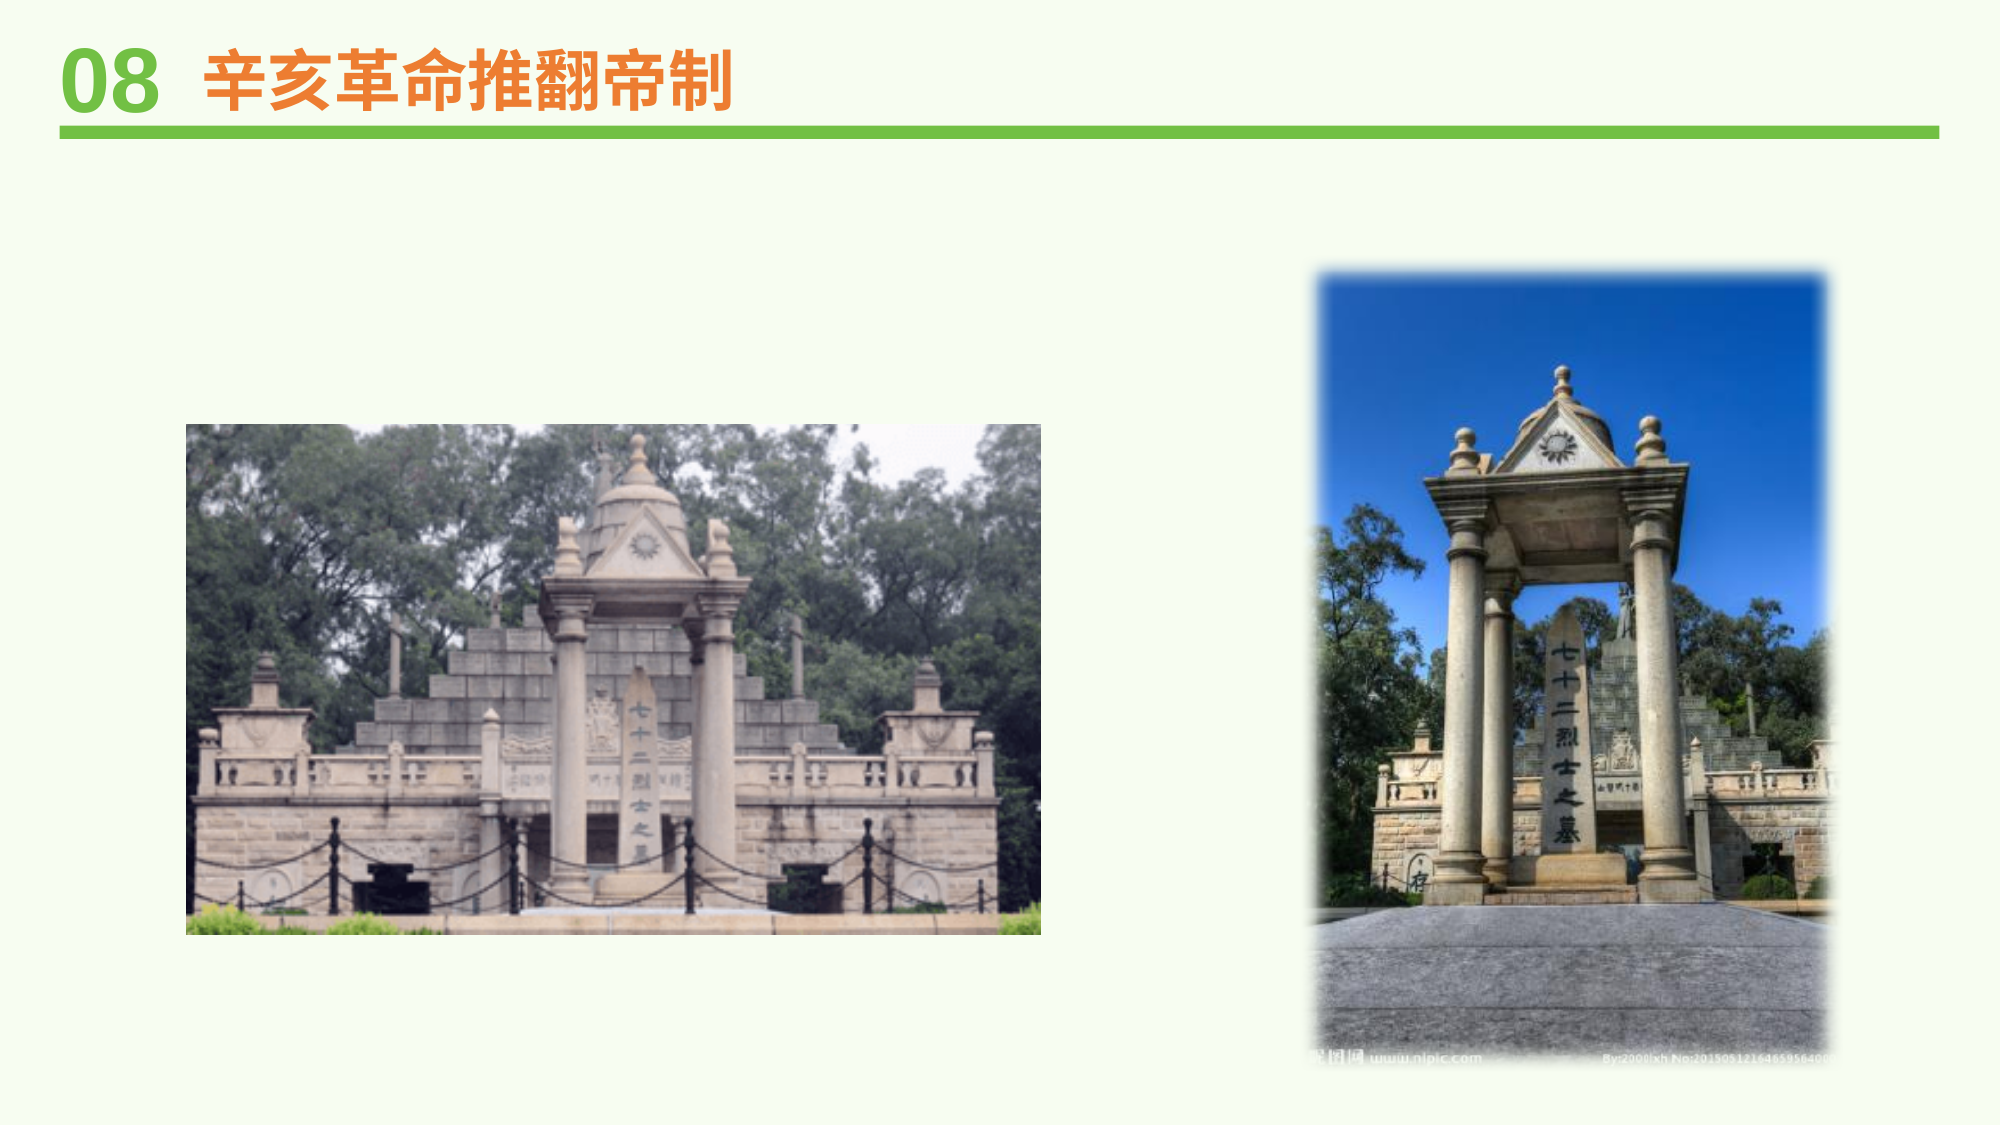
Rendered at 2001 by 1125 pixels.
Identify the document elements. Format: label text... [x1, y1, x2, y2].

text_box 辛亥革命推翻帝制 [186, 31, 855, 127]
picture [186, 424, 1041, 935]
text_box 08 [59, 24, 161, 125]
picture [1300, 255, 1844, 1073]
text_box [59, 125, 1940, 140]
